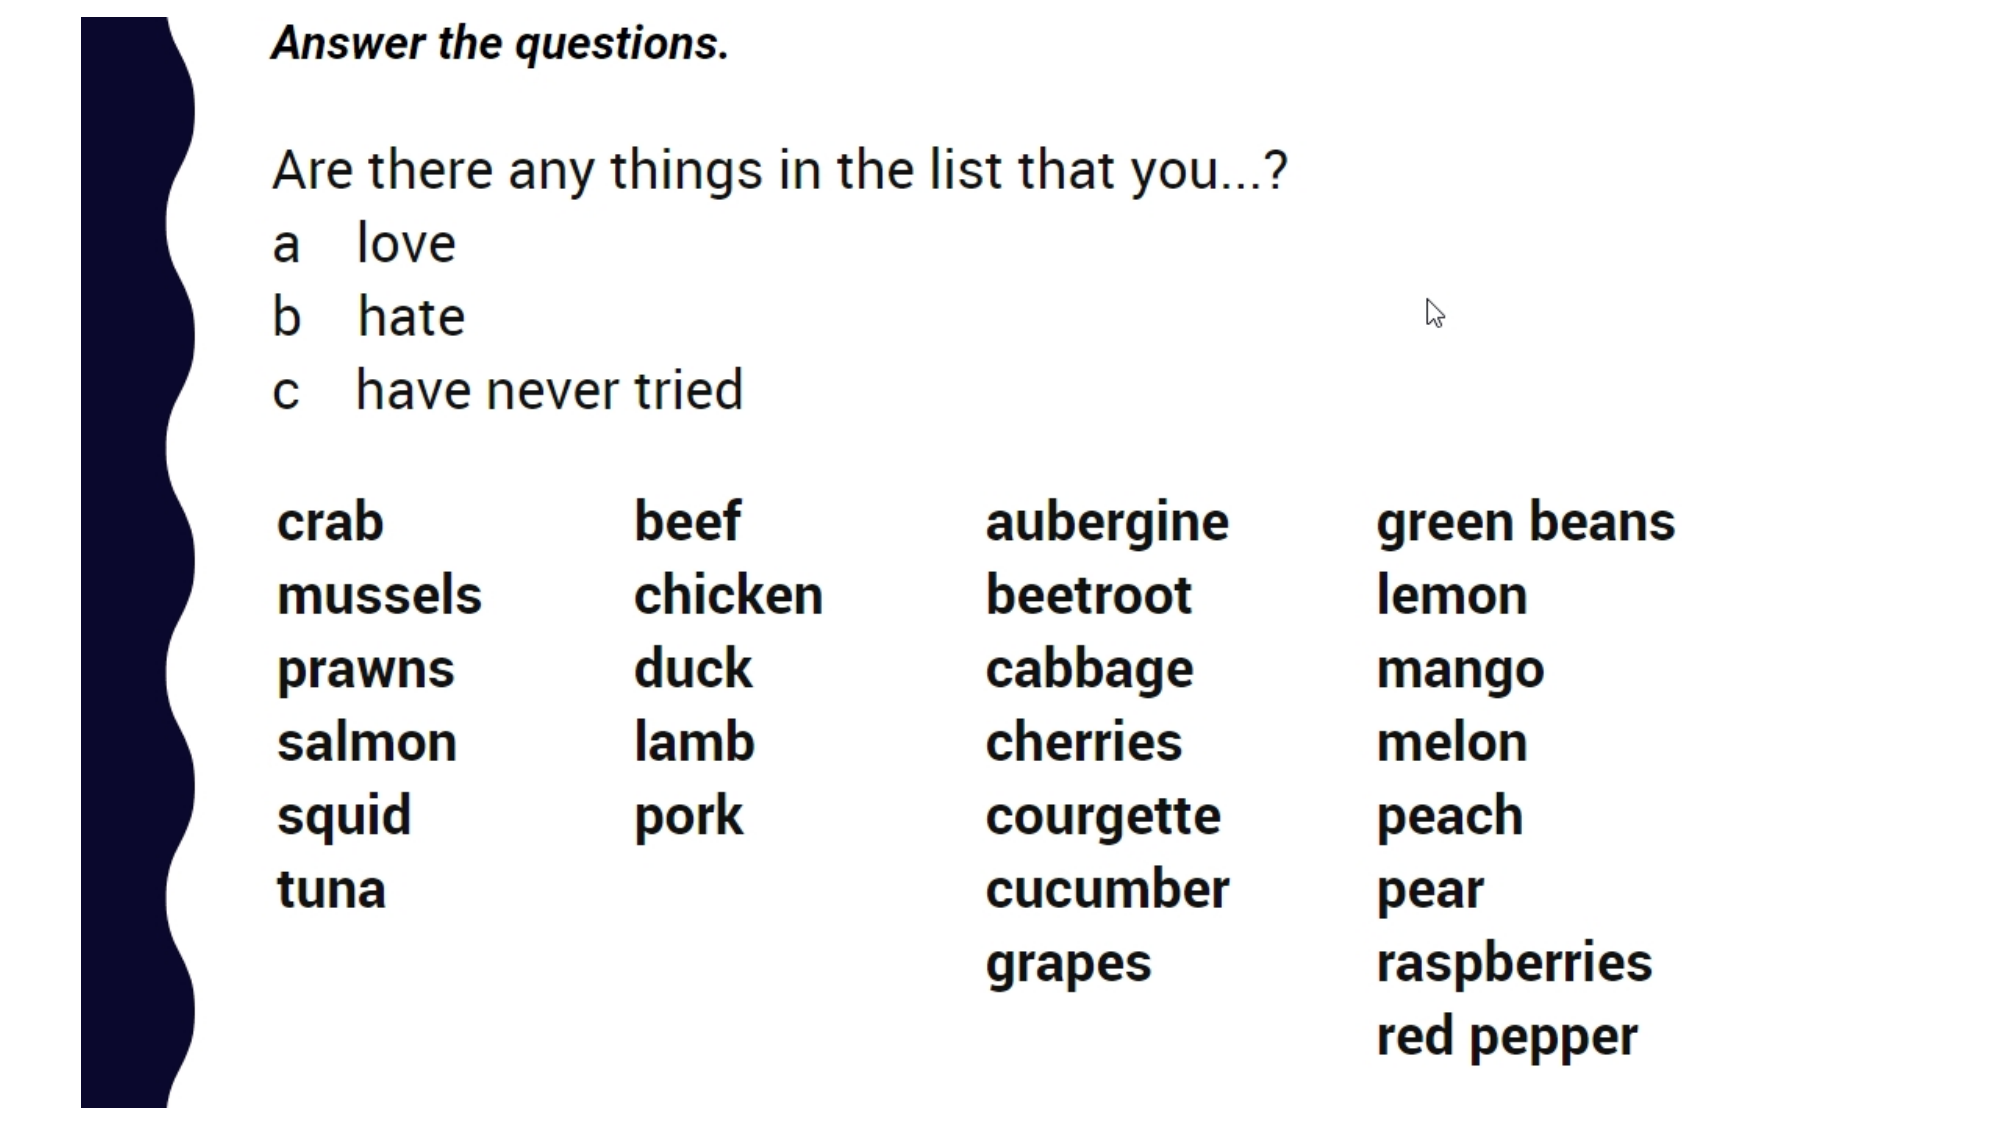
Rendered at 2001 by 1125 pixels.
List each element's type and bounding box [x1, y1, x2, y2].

picture [81, 17, 1919, 1108]
